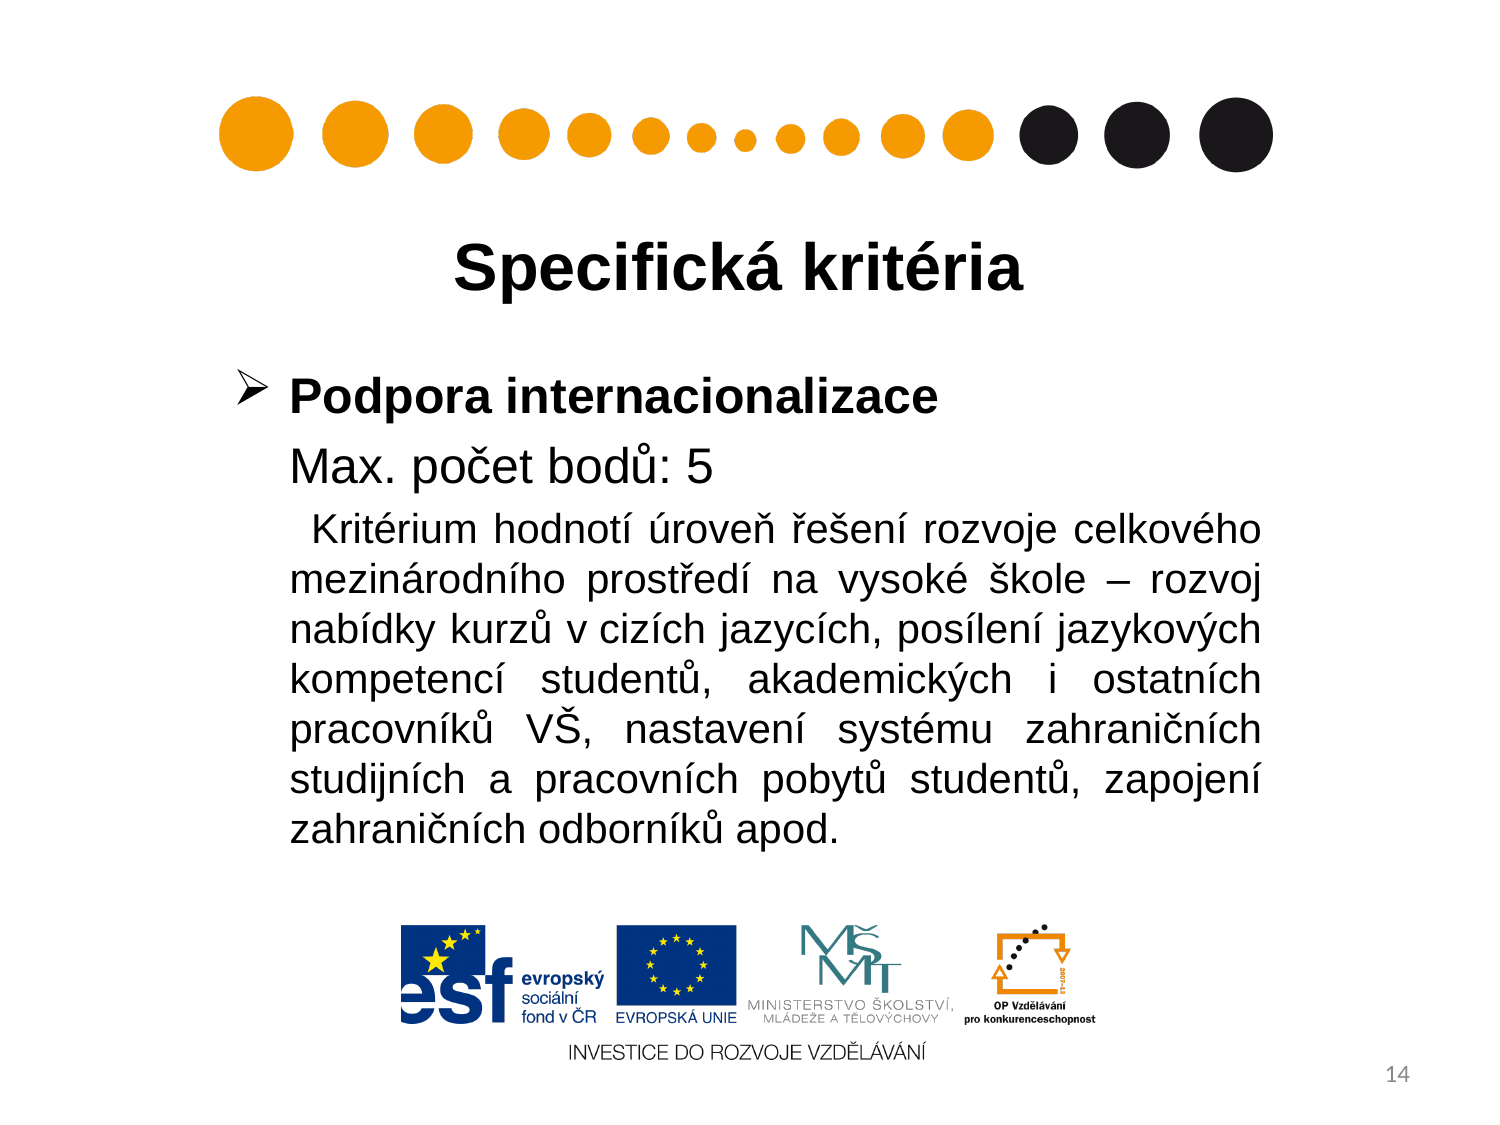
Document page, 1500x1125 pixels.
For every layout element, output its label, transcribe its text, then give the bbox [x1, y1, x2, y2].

picture [399, 922, 1100, 1061]
list Podpora internacionalizace Max. počet bodů: 5 Kritérium hodnotí úroveň řešení rozvoje celkového mezinárodního prostředí na vysoké škole – rozvoj nabídky kurzů v cizích jazycích, posílení jazykových kompetencí studentů, akademických i ostatních pracovníků VŠ, nastavení systému zahraničních studijních a pracovních pobytů studentů, zapojení zahraničních odborníků apod. [217, 356, 1278, 878]
picture [215, 93, 1275, 176]
slide_number 14 [1074, 1042, 1425, 1103]
title Specifická kritéria [217, 206, 1278, 321]
